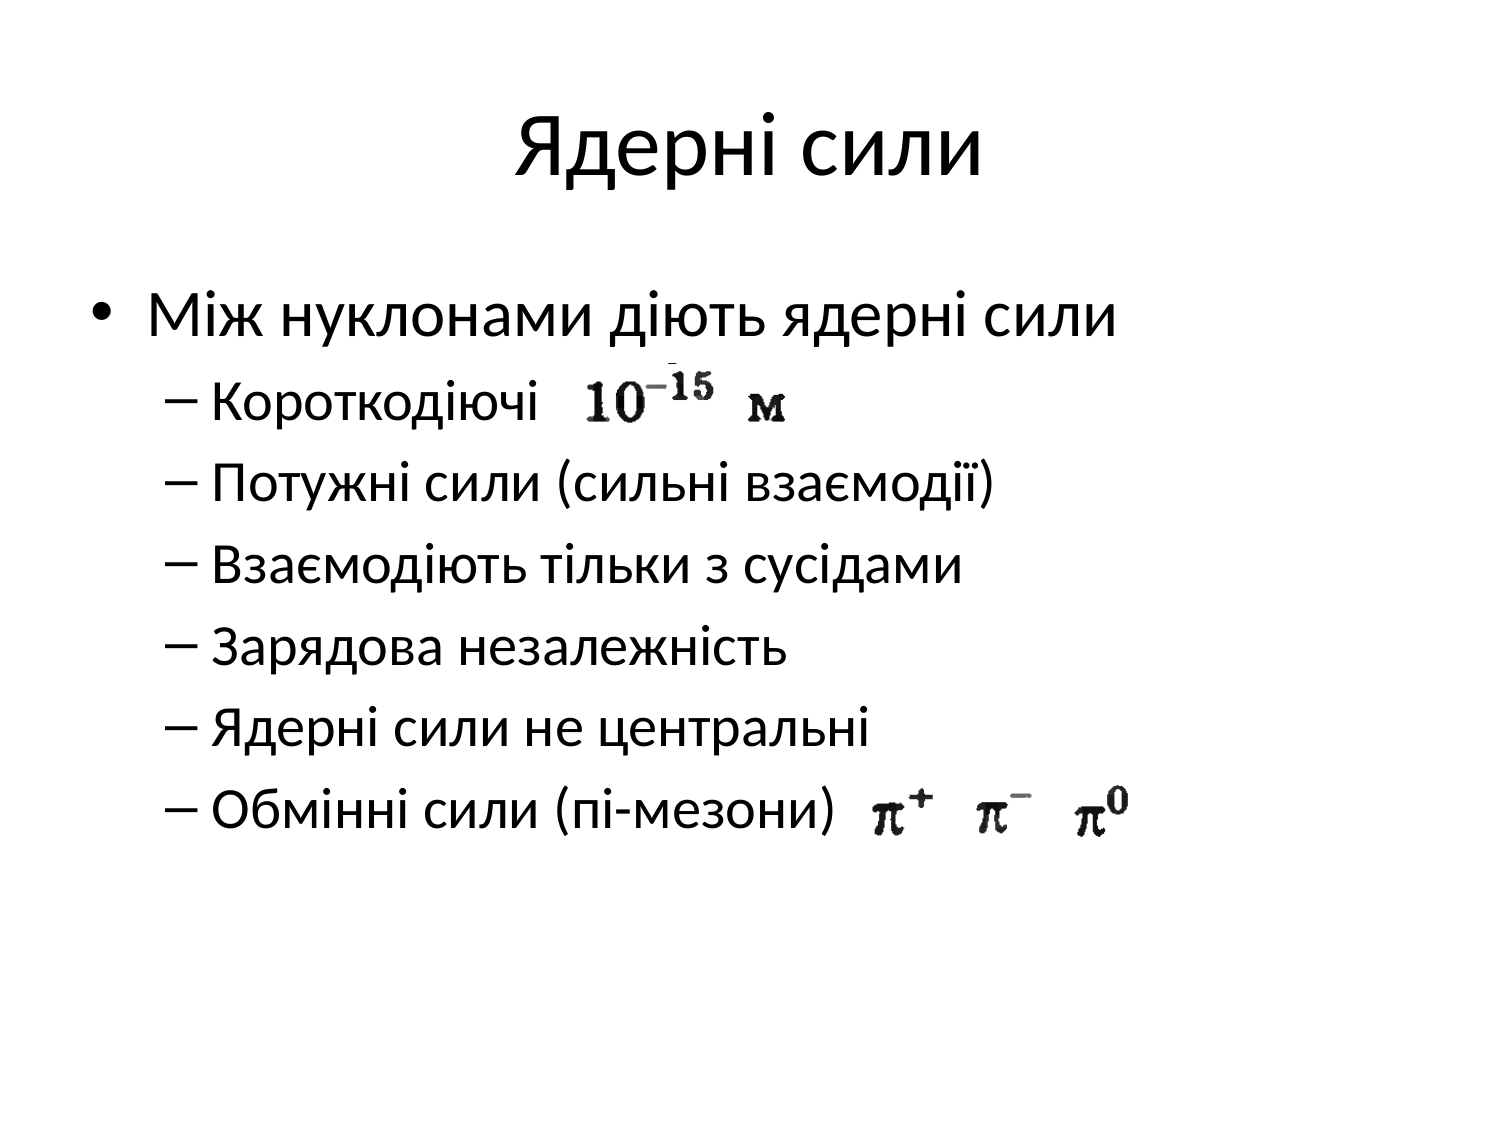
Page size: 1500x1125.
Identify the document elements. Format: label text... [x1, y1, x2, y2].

title Ядерні сили [75, 45, 1425, 233]
picture [1066, 784, 1133, 843]
picture [960, 784, 1038, 843]
picture [573, 363, 788, 436]
picture [855, 784, 935, 842]
list Між нуклонами діють ядерні сили Короткодіючі Потужні сили (сильні взаємодії) Взаємодіють тільки з сусідами Зарядова незалежність Ядерні сили не центральні Обмінні сили (пі-мезони) [75, 262, 1425, 1005]
